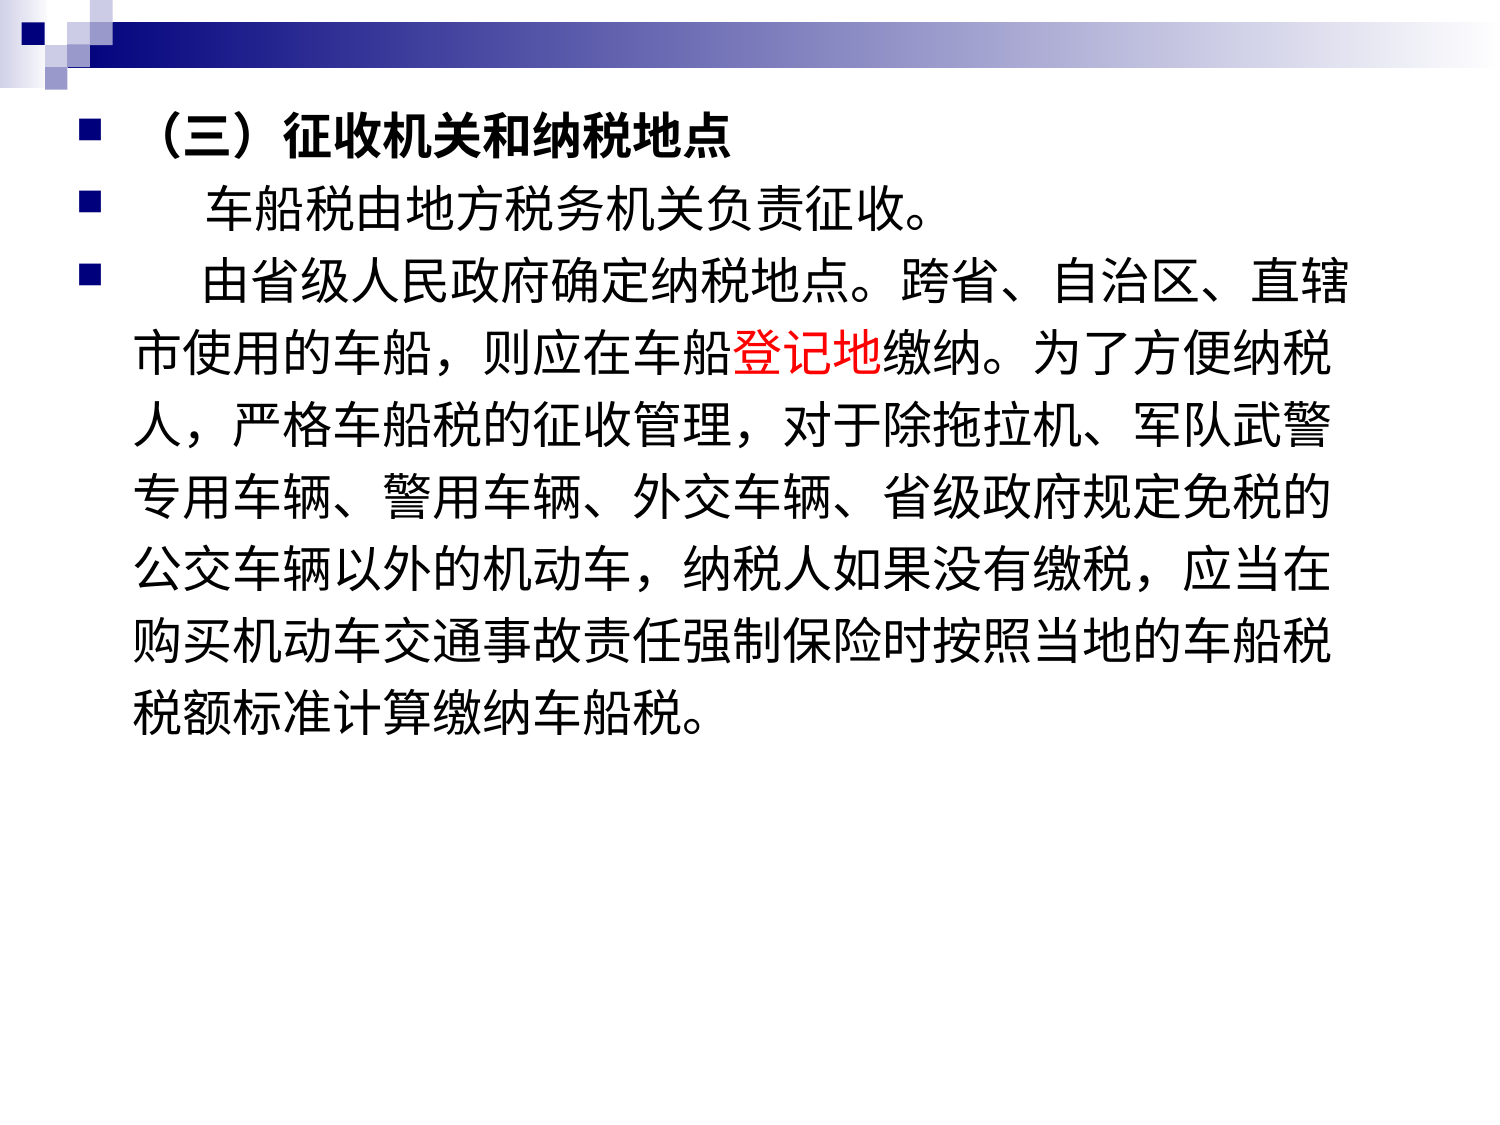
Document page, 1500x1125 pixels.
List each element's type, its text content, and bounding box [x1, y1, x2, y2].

list （三）征收机关和纳税地点 车船税由地方税务机关负责征收。 由省级人民政府确定纳税地点。跨省、自治区、直辖市使用的车船，则应在车船登记地缴纳。为了方便纳税人，严格车船税的征收管理，对于除拖拉机、军队武警专用车辆、警用车辆、外交车辆、省级政府规定免税的公交车辆以外的机动车，纳税人如果没有缴税，应当在购买机动车交通事故责任强制保险时按照当地的车船税税额标准计算缴纳车船税。 [61, 84, 1387, 948]
